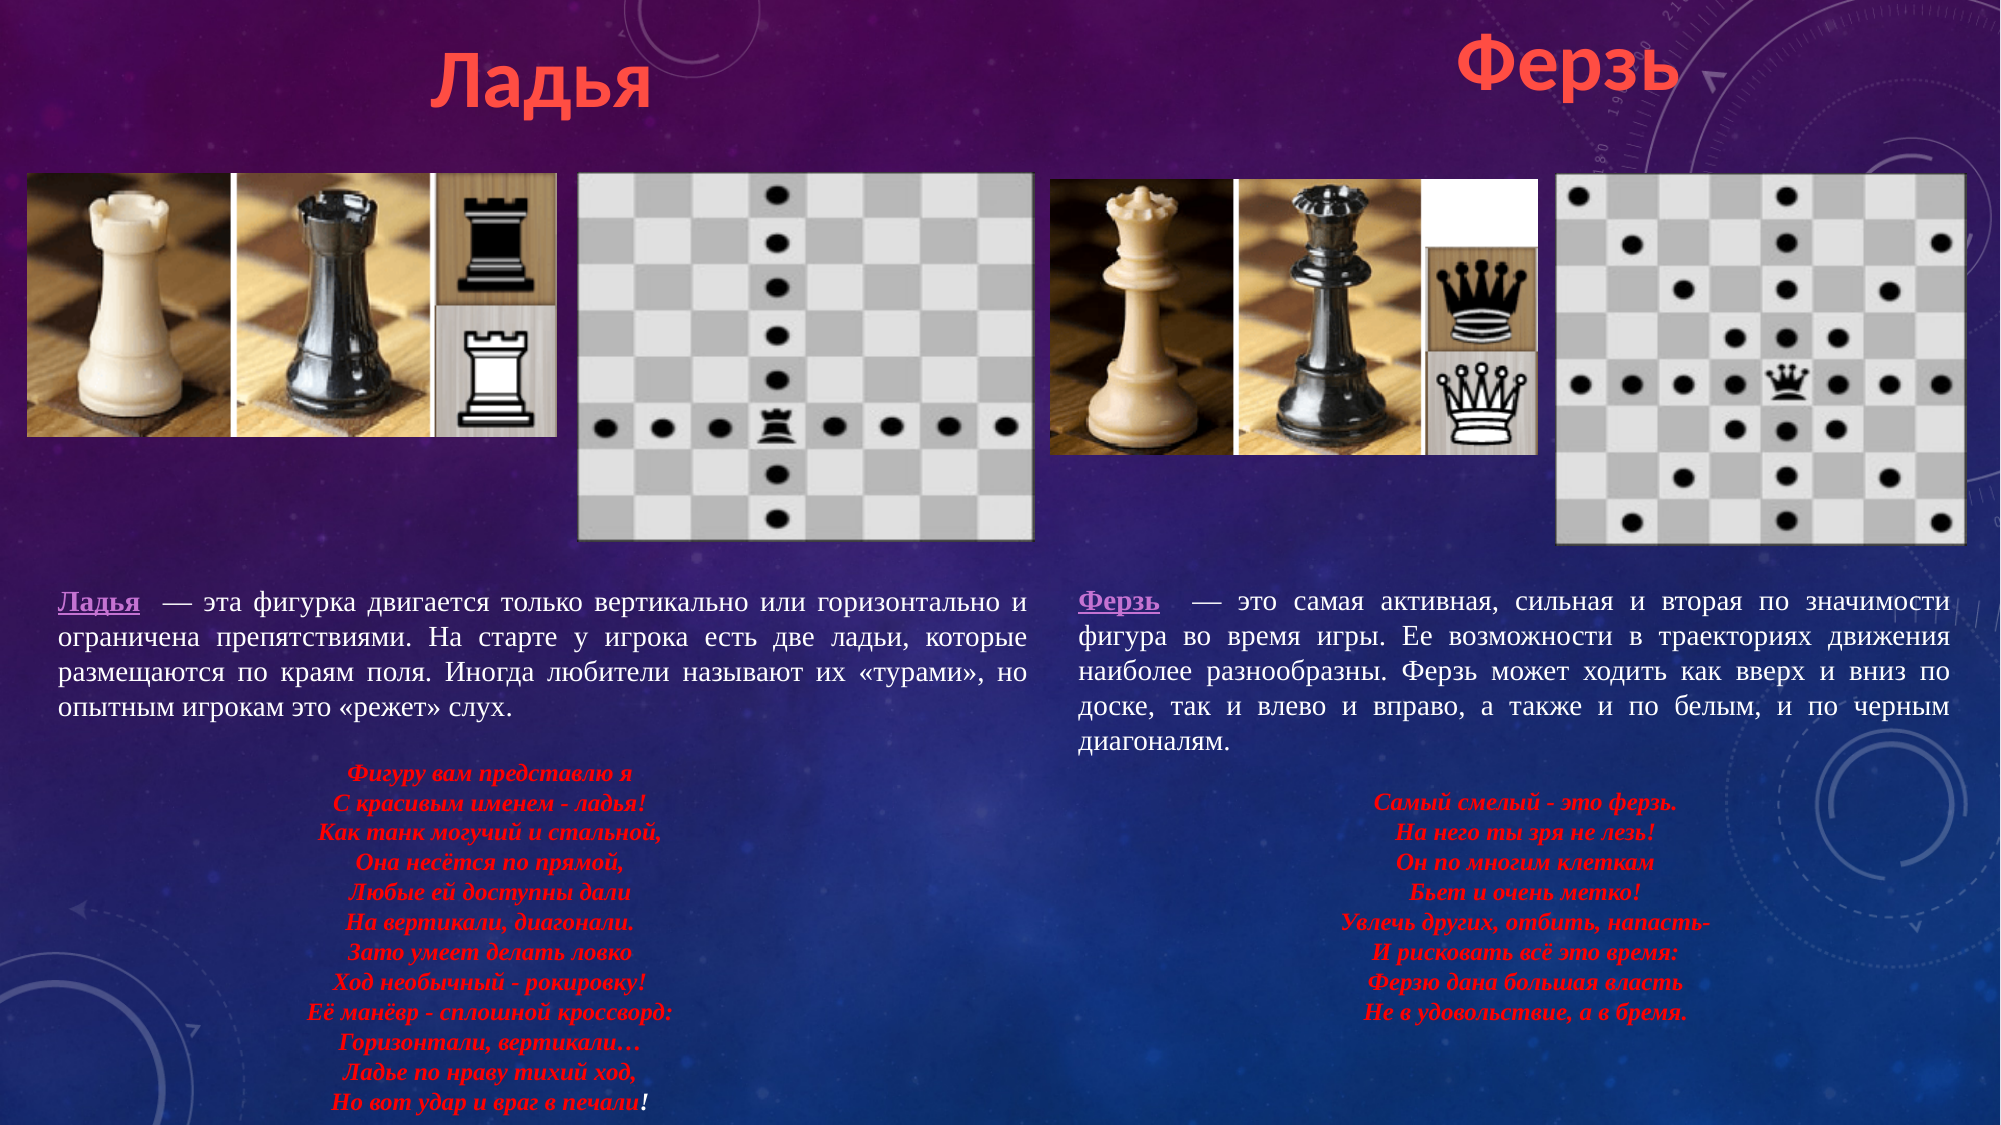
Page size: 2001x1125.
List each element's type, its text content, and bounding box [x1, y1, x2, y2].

text_box Фигуру вам представлю я С красивым именем - ладья! Как танк могучий и стальной, Она несётся по прямой, Любые ей доступны дали На вертикали, диагонали. Зато умеет делать ловко Ход необычный - рокировку! Её манёвр - сплошной кроссворд: Горизонтали, вертикали… Ладье по нраву тихий ход, Но вот удар и враг в печали! [264, 748, 717, 1123]
text_box Ферзь — это самая активная, сильная и вторая по значимости фигура во время игры. Ее возможности в траекториях движения наиболее разнообразны. Ферзь может ходить как вверх и вниз по доске, так и влево и вправо, а также и по белым, и по черным диагоналям. [1063, 573, 1966, 764]
picture [0, 0, 2001, 1125]
text_box Ферзь [1400, 0, 1737, 115]
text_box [1554, 173, 1967, 547]
text_box Самый смелый - это ферзь. На него ты зря не лезь! Он по многим клеткам Бьет и очень метко! Увлечь других, отбить, напасть- И рисковать всё это время: Ферзю дана большая власть Не в удовольствие, а в бремя. [1176, 777, 1875, 1033]
text_box Ладья — эта фигурка двигается только вертикально или горизонтально и ограничена препятствиями. На старте у игрока есть две ладьи, которые размещаются по краям поля. Иногда любители называют их «турами», но опытным игрокам это «режет» слух. [43, 575, 1043, 730]
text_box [533, 172, 1035, 552]
text_box Ладья [374, 16, 711, 132]
